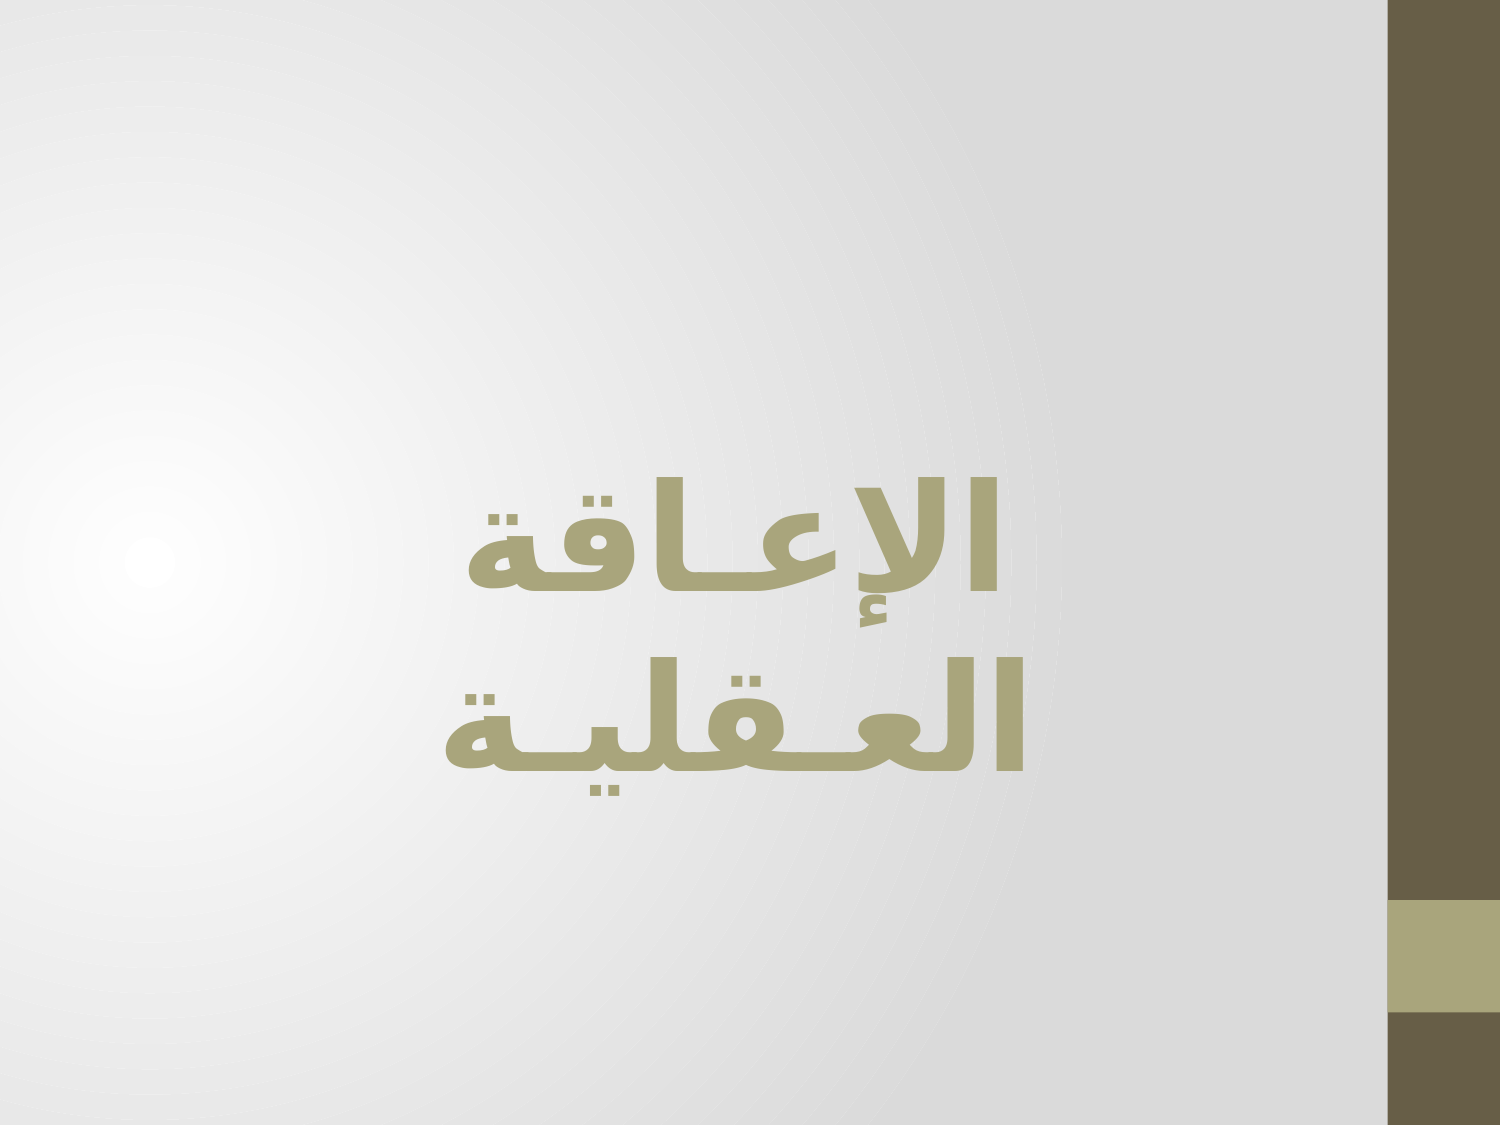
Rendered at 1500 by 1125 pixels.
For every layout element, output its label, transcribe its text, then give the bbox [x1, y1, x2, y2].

subtitle الإعـاقة العـقليـة [210, 433, 1261, 996]
